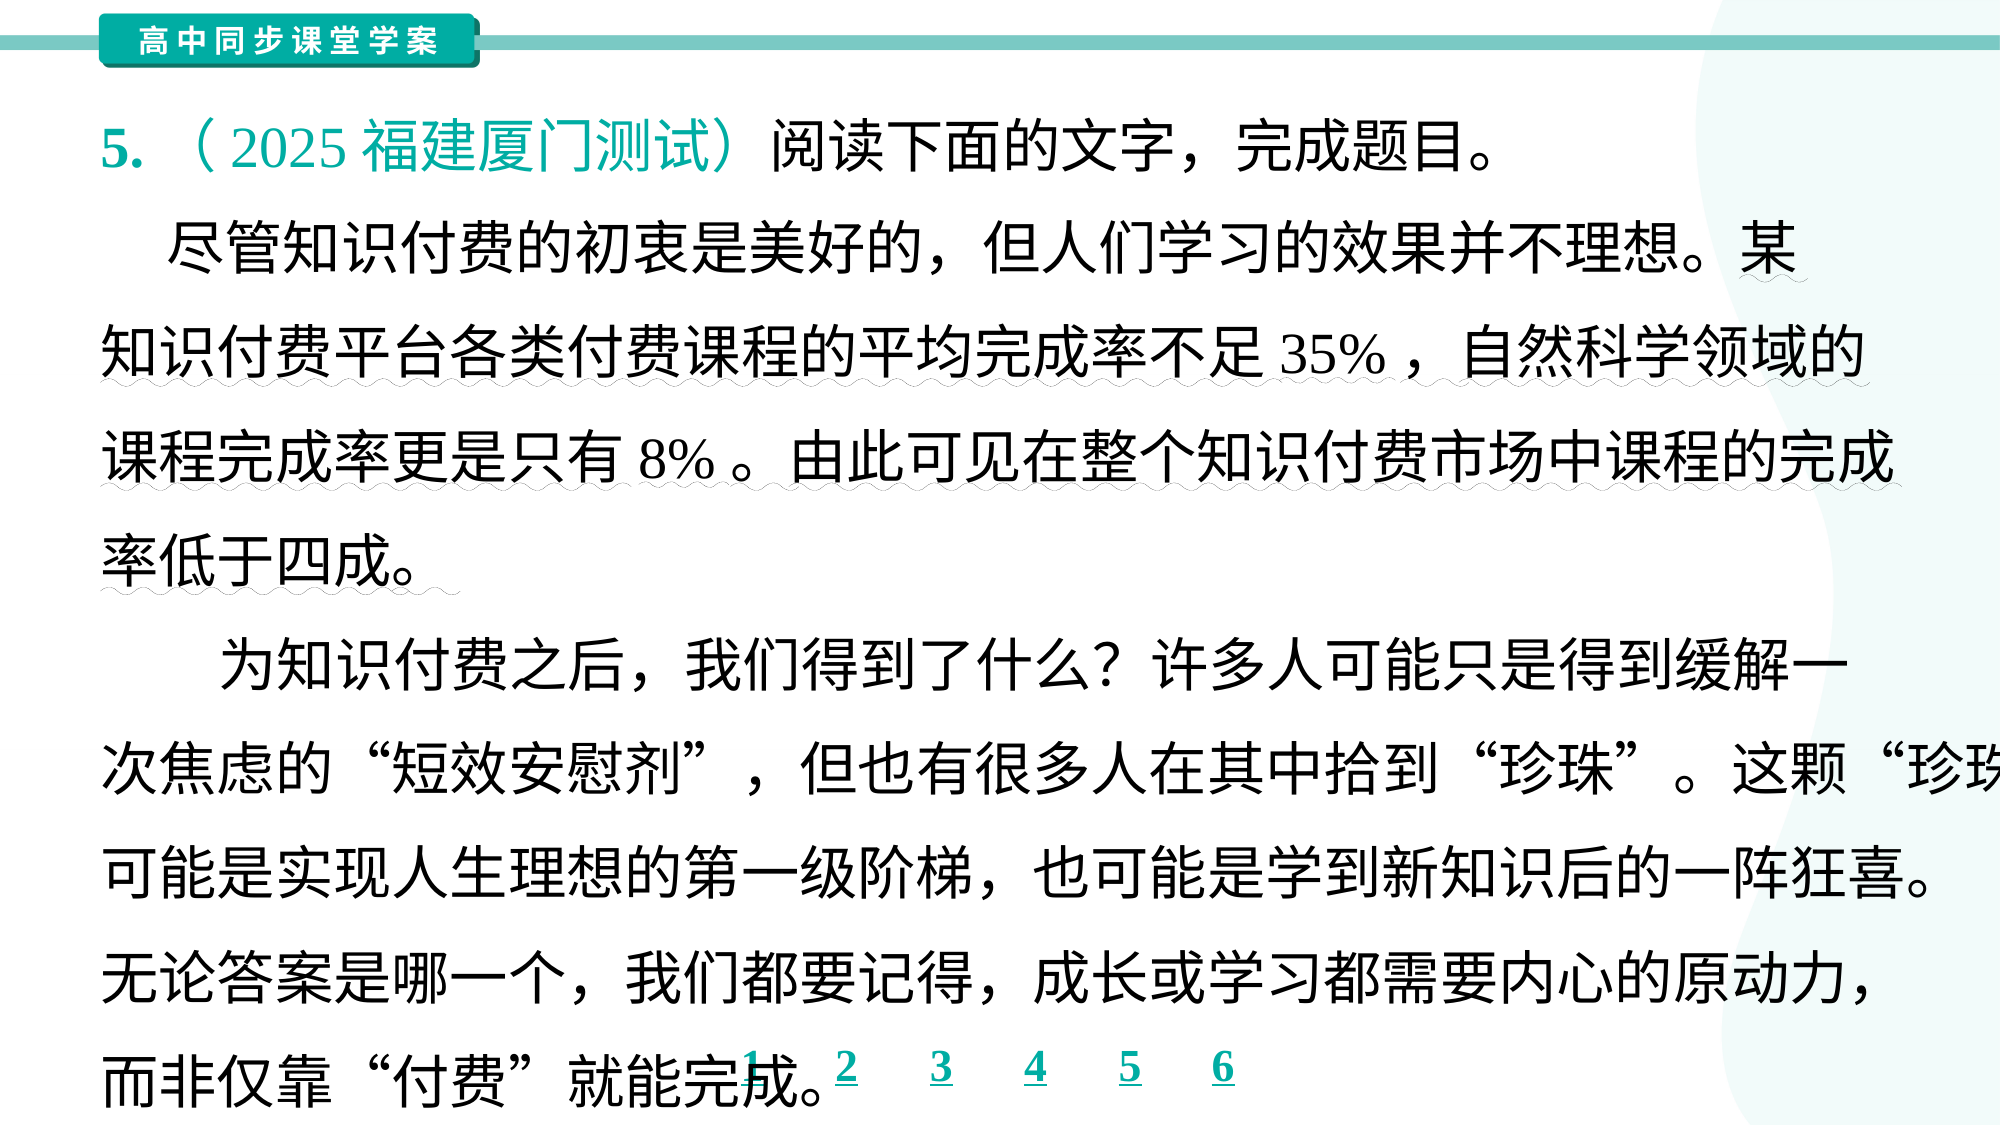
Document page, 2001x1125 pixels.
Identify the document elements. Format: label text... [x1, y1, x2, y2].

text_box 5.（2025福建厦门测试）阅读下面的文字，完成题目。 [100, 76, 1899, 177]
picture [0, 0, 2000, 1125]
text_box 尽管知识付费的初衷是美好的，但人们学习的效果并不理想。某 知识付费平台各类付费课程的平均完成率不足35%，自然科学领域的 课程完成率更是只有8%。由此可见在整个知识付费市场中课程的完成 率低于四成。 为知识付费之后，我们得到了什么？许多人可能只是得到缓解一 次焦虑的“短效安慰剂”，但也有很多人在其中拾到“珍珠”。这颗“珍珠” 可能是实现人生理想的第一级阶梯，也可能是学到新知识后的一阵狂喜。 无论答案是哪一个，我们都要记得，成长或学习都需要内心的原动力， 而非仅靠“付费”就能完成。 [100, 177, 1899, 1011]
